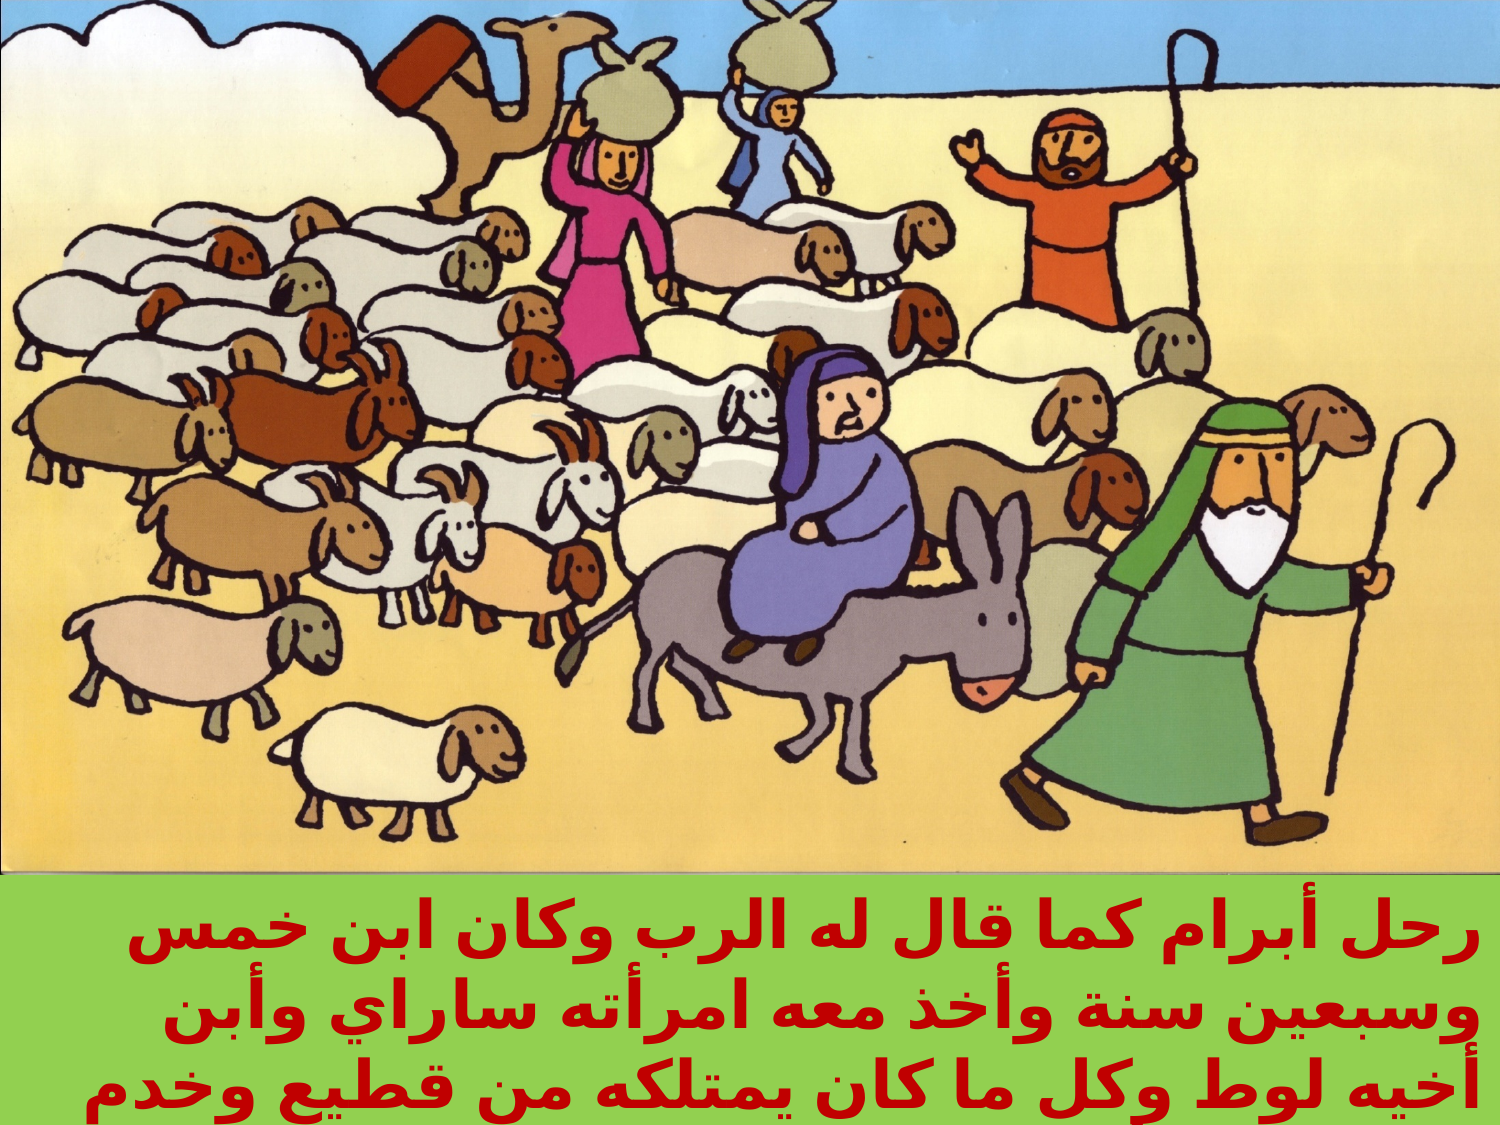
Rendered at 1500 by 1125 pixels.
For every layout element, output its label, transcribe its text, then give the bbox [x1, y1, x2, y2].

text_box رحل أبرام كما قال له الرب وكان ابن خمس وسبعين سنة وأخذ معه امرأته ساراي وأبن أخيه لوط وكل ما كان يمتلكه من قطيع وخدم متجها الى أرض كنعان [0, 882, 1500, 1125]
picture [0, 0, 1500, 876]
